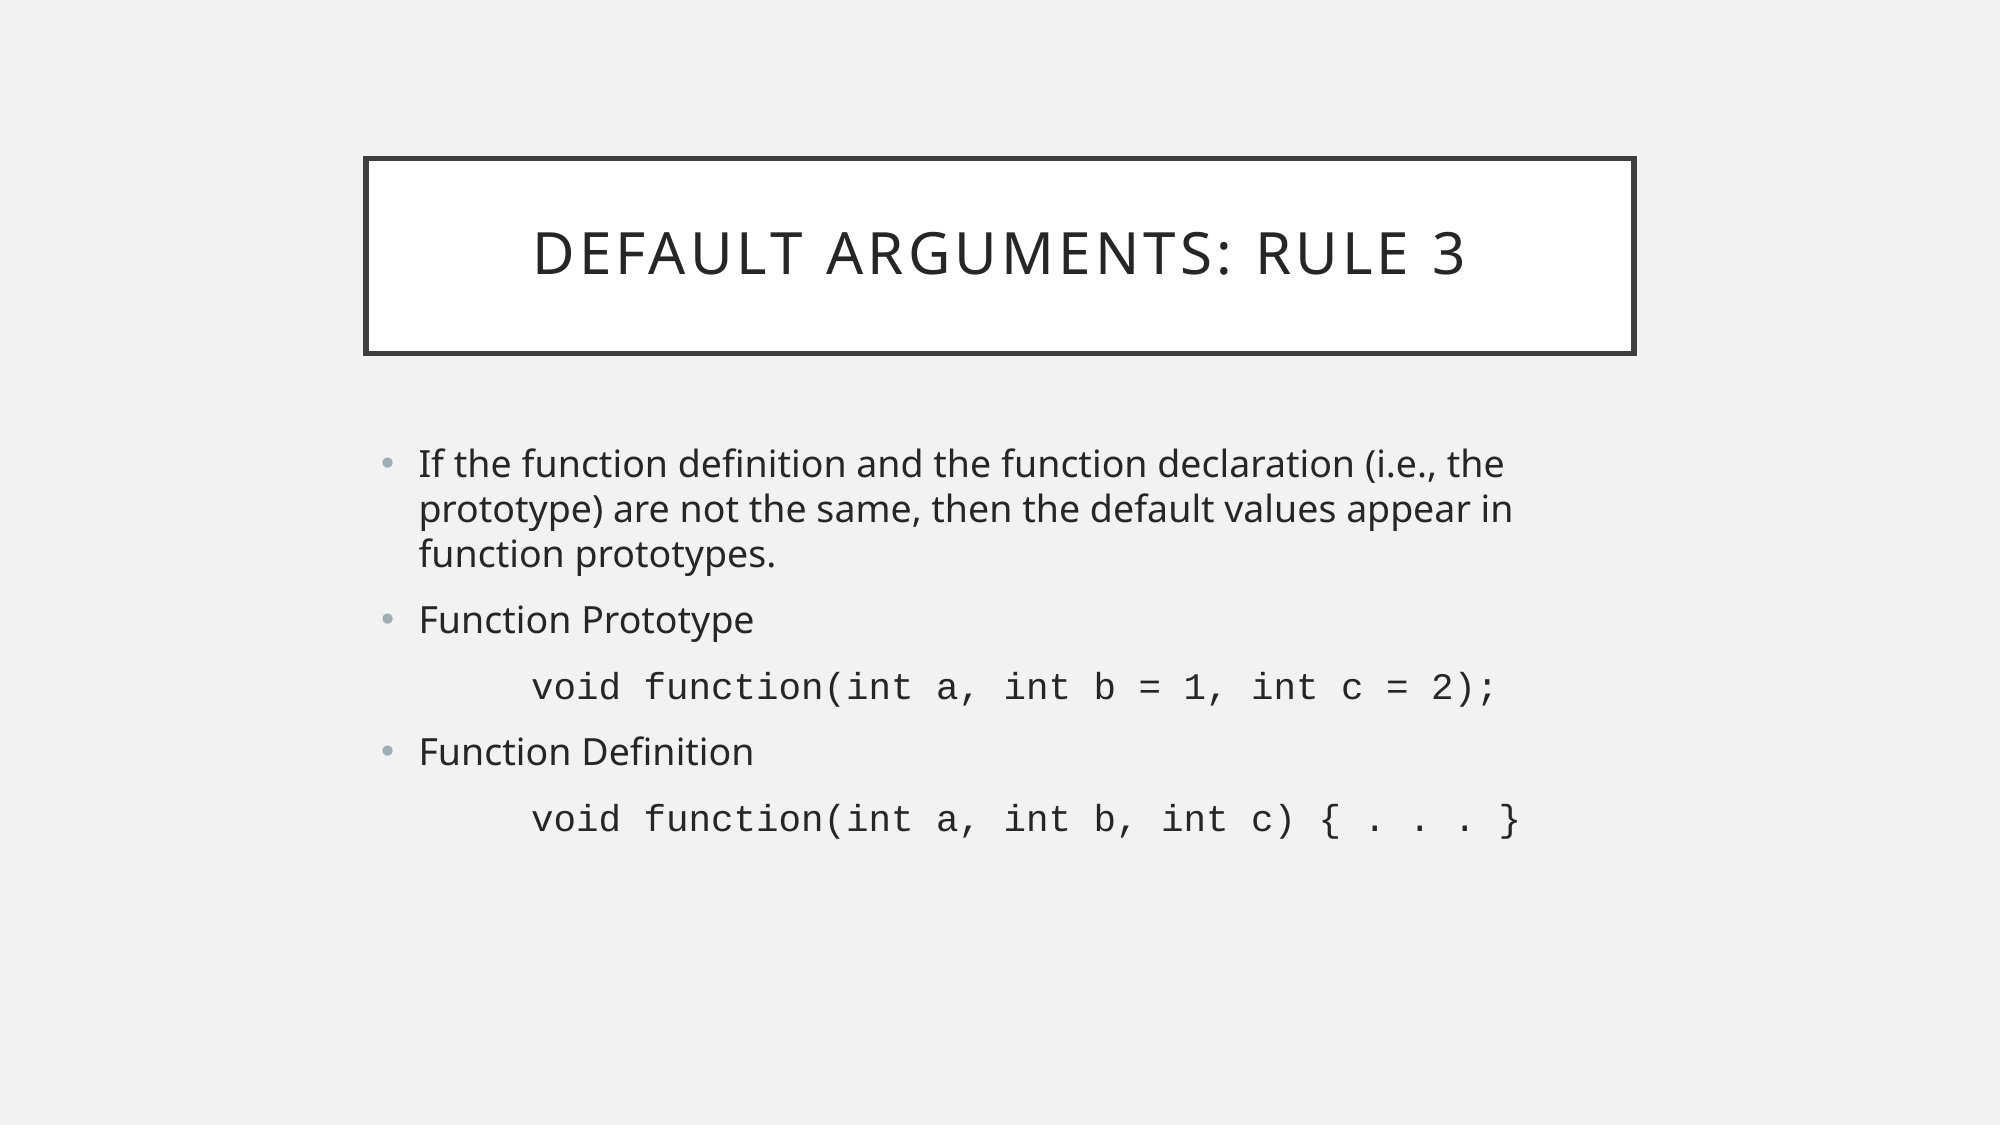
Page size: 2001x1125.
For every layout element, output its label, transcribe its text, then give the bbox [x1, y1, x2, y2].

list If the function definition and the function declaration (i.e., the prototype) are not the same, then the default values appear in function prototypes. Function Prototype void function(int a, int b = 1, int c = 2); Function Definition void function(int a, int b, int c) { . . . } [366, 432, 1634, 942]
title Default Arguments: Rule 3 [363, 156, 1637, 356]
